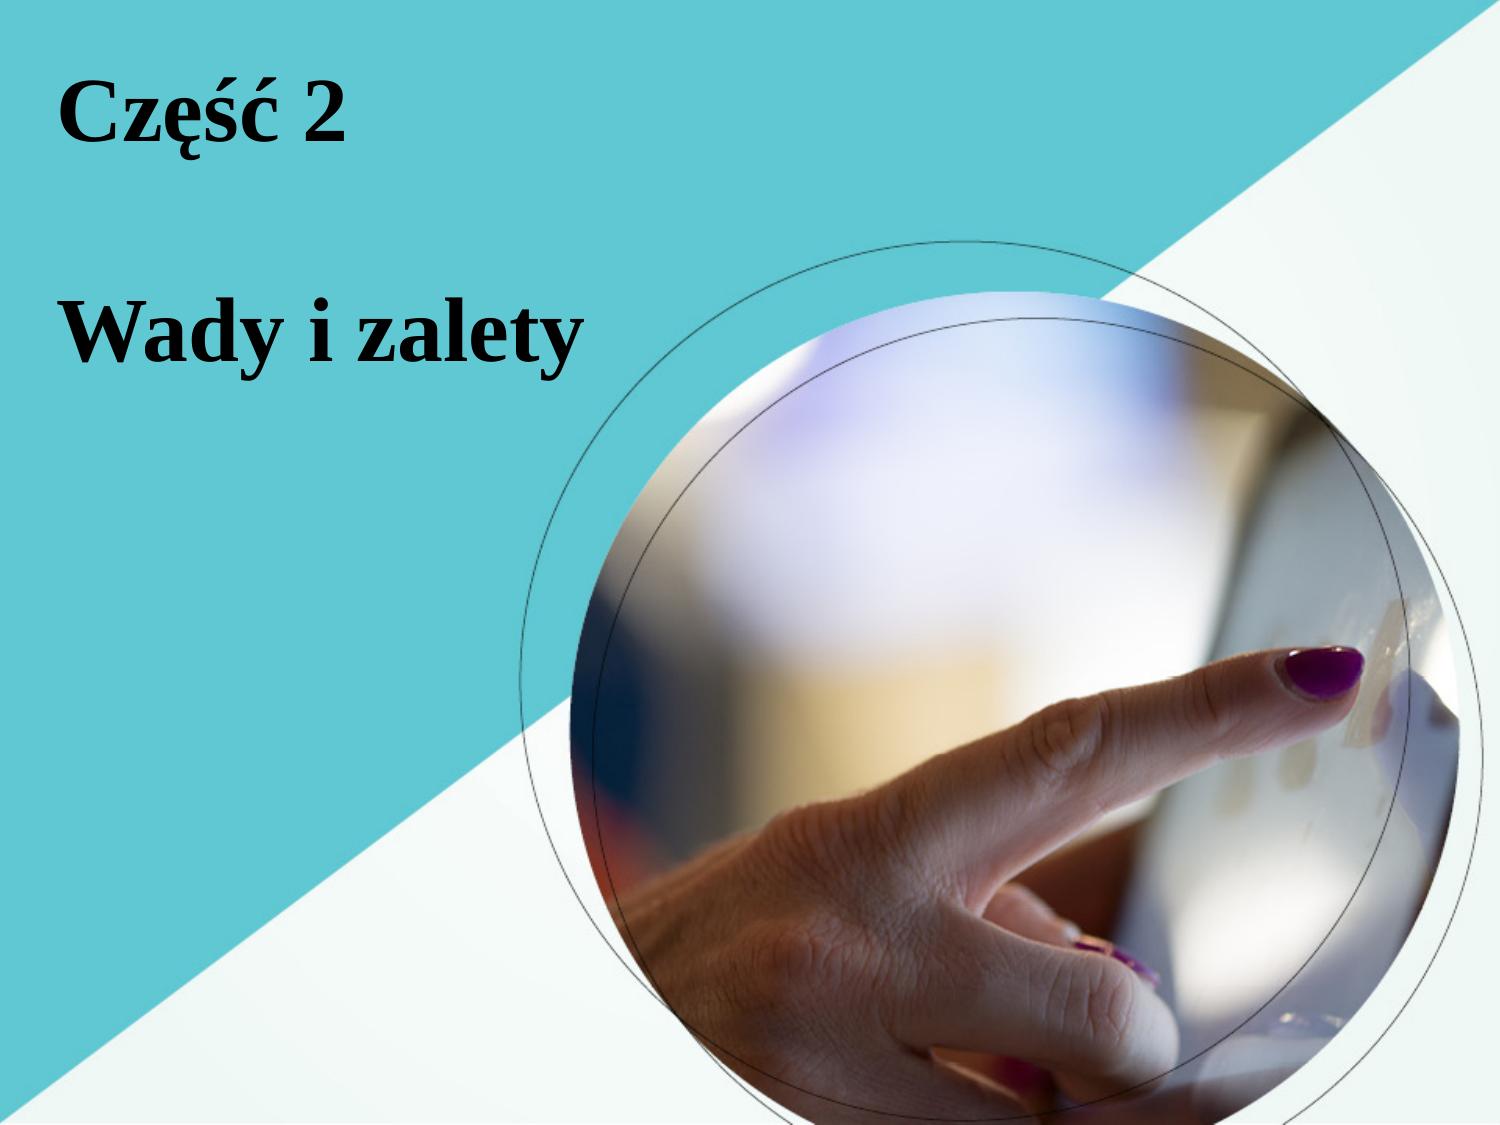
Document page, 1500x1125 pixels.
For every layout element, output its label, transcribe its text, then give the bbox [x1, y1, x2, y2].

text_box Część 2 Wady i zalety [41, 42, 1161, 388]
picture [0, 0, 1500, 1125]
